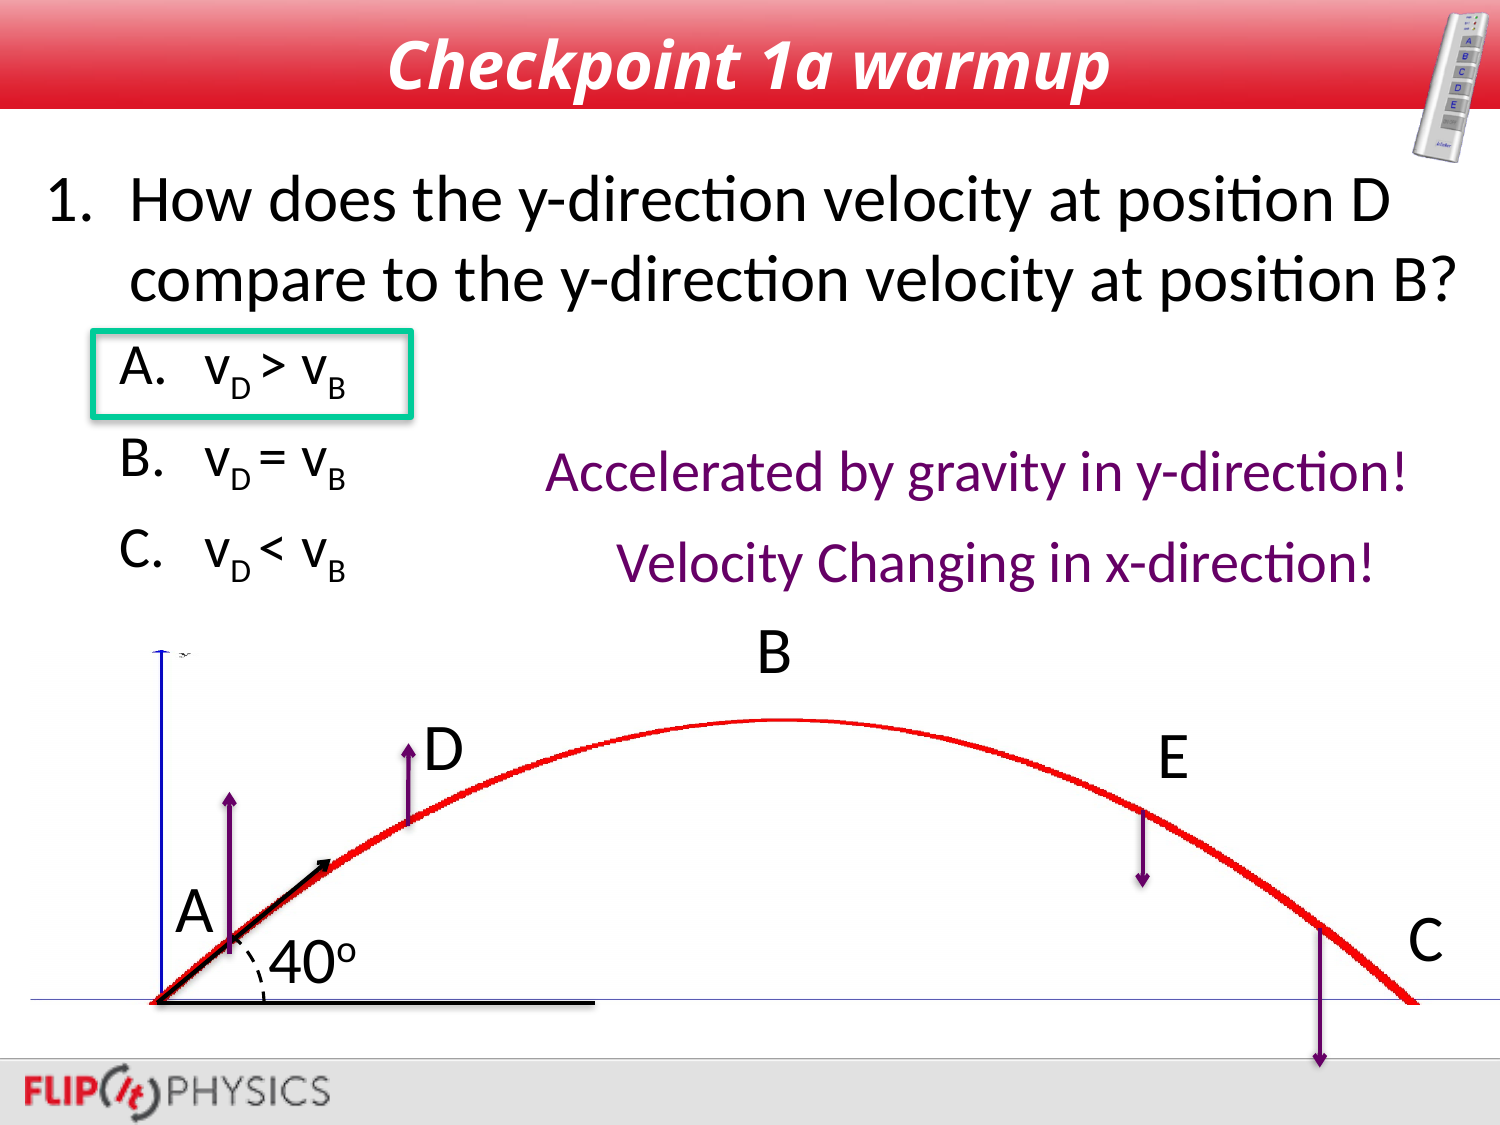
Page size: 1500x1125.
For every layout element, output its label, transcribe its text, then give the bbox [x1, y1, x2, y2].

text_box Velocity Changing in x-direction! [602, 516, 1393, 601]
title Checkpoint 1a warmup [75, 15, 1425, 91]
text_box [156, 858, 331, 1002]
text_box [92, 330, 411, 417]
text_box Accelerated by gravity in y-direction! [531, 426, 1425, 511]
picture [29, 650, 1500, 1006]
picture [0, 0, 1500, 163]
picture [0, 1058, 1500, 1125]
text_box B [741, 601, 808, 650]
list How does the y-direction velocity at position D compare to the y-direction velocity at position B? vD > vB vD = vB vD < vB [30, 147, 1485, 650]
